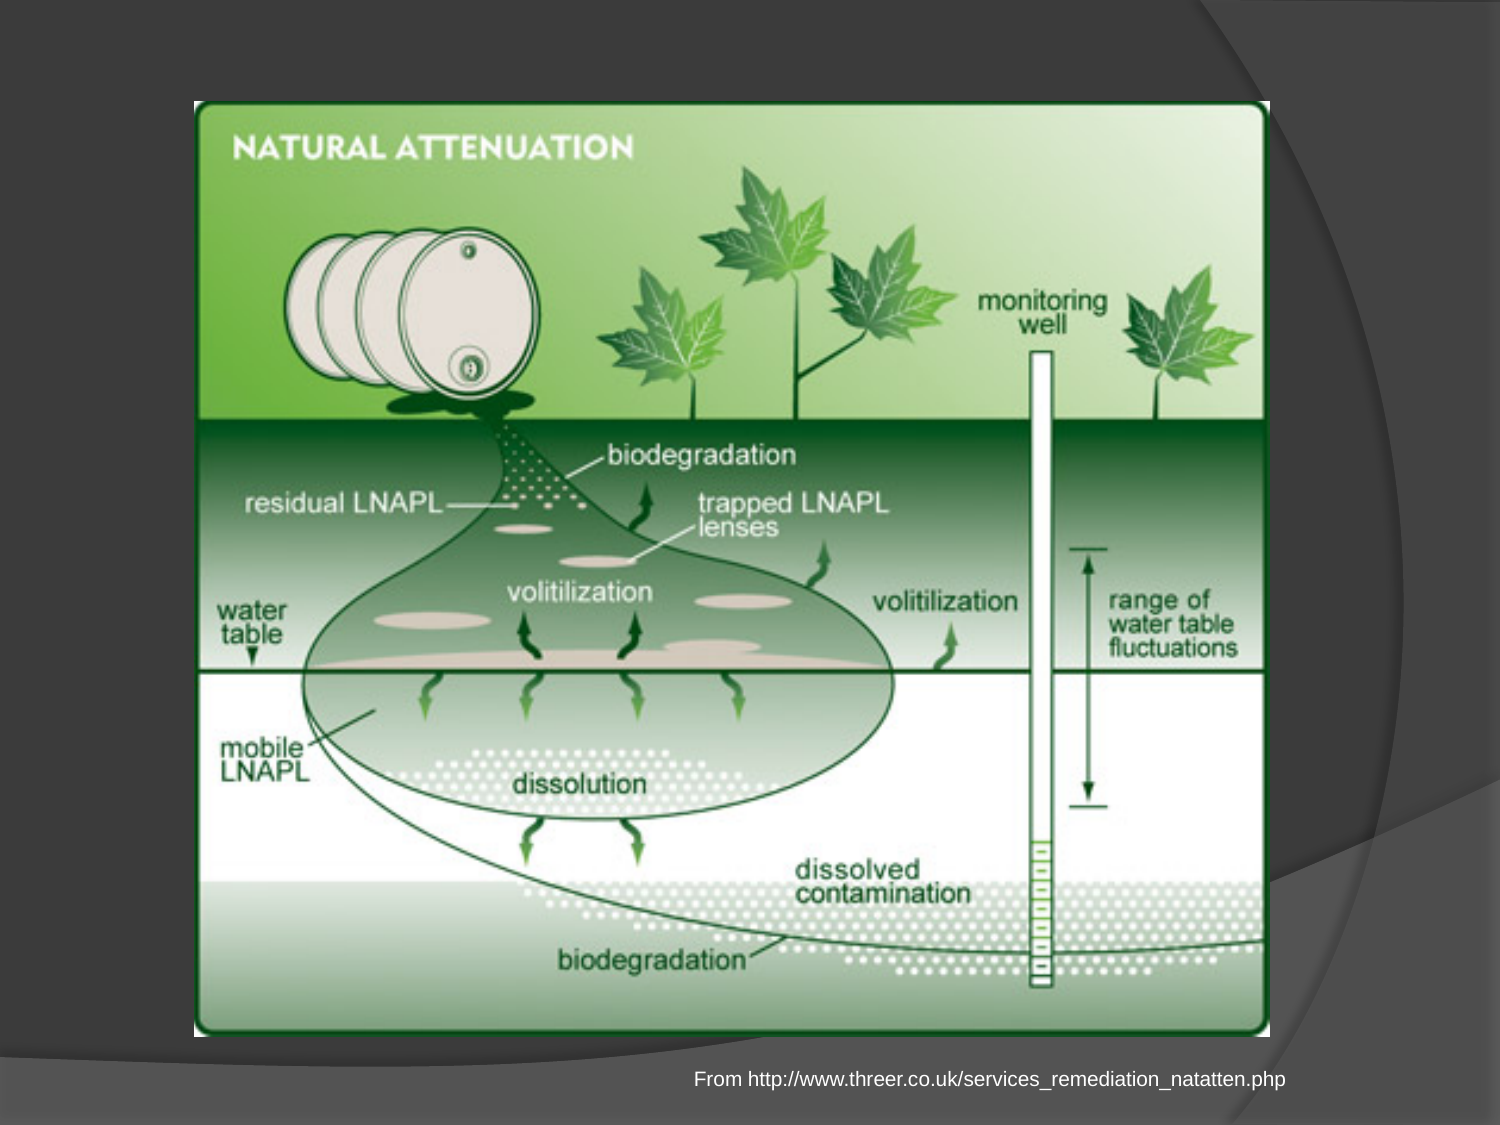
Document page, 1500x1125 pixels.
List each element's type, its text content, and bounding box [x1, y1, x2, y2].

picture [194, 101, 1270, 1037]
text_box From http://www.threer.co.uk/services_remediation_natatten.php [679, 1058, 1430, 1099]
